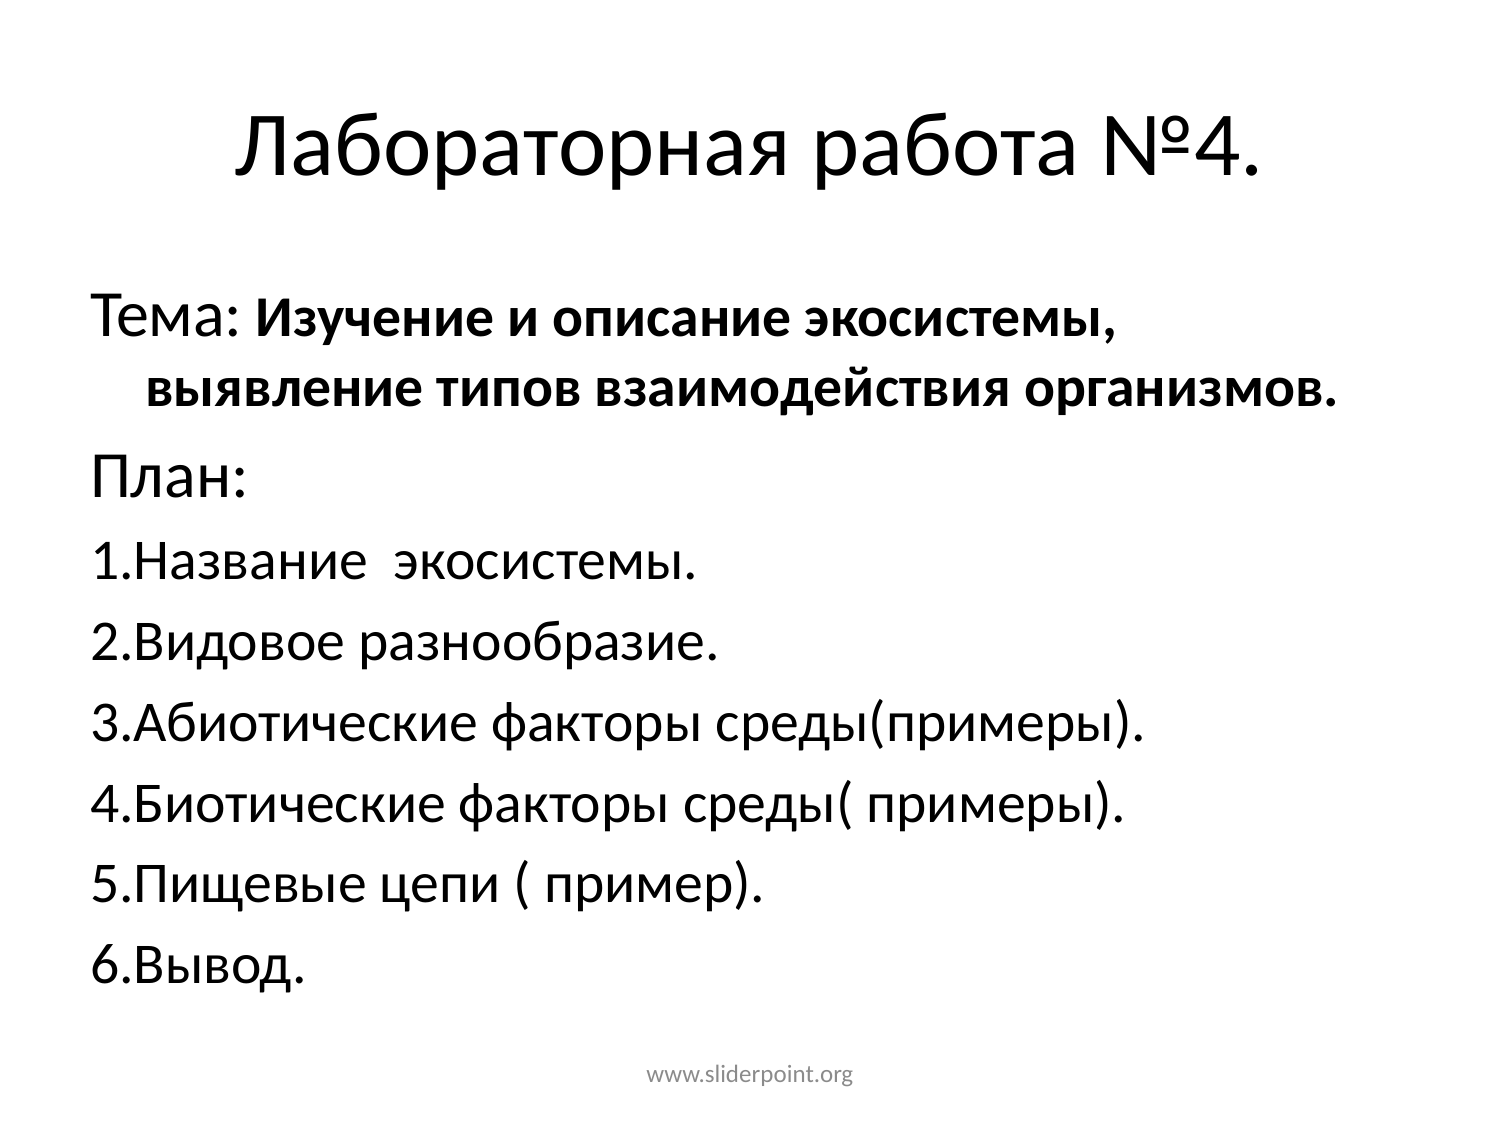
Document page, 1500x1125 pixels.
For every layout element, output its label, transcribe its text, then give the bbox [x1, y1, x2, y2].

footer www.sliderpoint.org [512, 1042, 988, 1103]
list Тема: Изучение и описание экосистемы, выявление типов взаимодействия организмов. План: 1.Название экосистемы. 2.Видовое разнообразие. 3.Абиотические факторы среды(примеры). 4.Биотические факторы среды( примеры). 5.Пищевые цепи ( пример). 6.Вывод. [75, 262, 1425, 1005]
title Лабораторная работа №4. [75, 45, 1425, 233]
